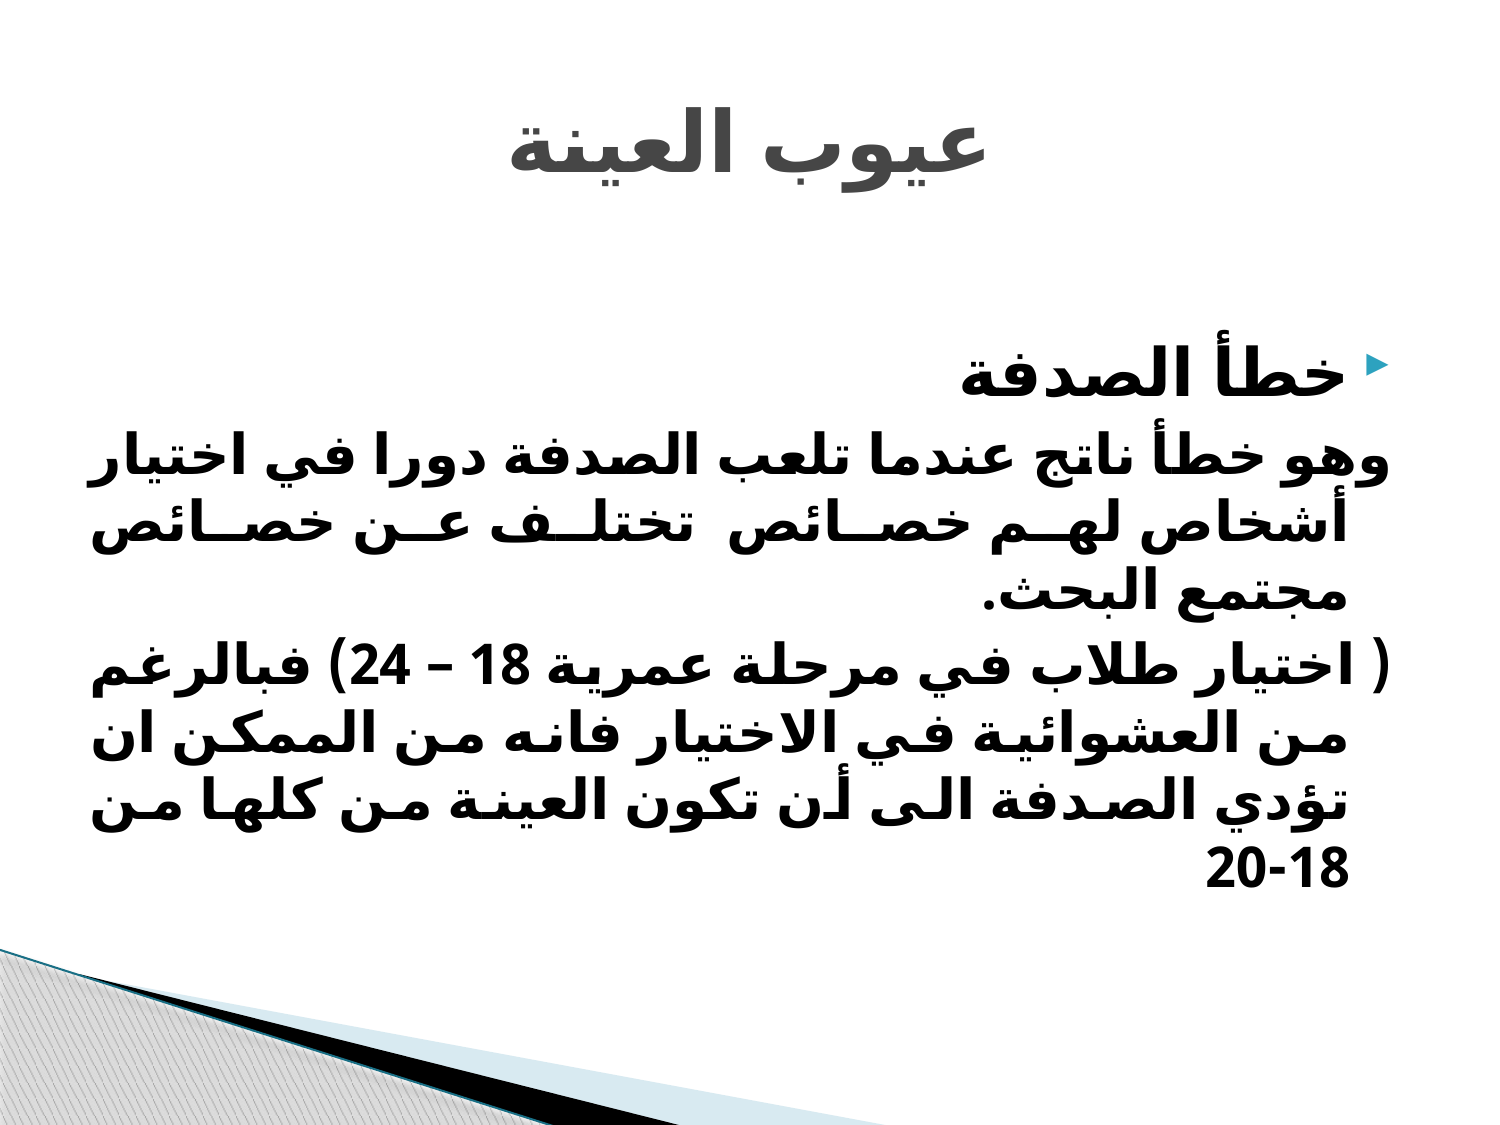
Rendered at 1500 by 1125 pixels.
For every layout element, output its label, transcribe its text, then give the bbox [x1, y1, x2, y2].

title عيوب العينة [75, 45, 1425, 233]
list خطأ الصدفة وهو خطأ ناتج عندما تلعب الصدفة دورا في اختيار أشخاص لهم خصائص تختلف عن خصائص مجتمع البحث. ( اختيار طلاب في مرحلة عمرية 18 – 24) فبالرغم من العشوائية في الاختيار فانه من الممكن ان تؤدي الصدفة الى أن تكون العينة من كلها من 18-20 [75, 243, 1425, 986]
